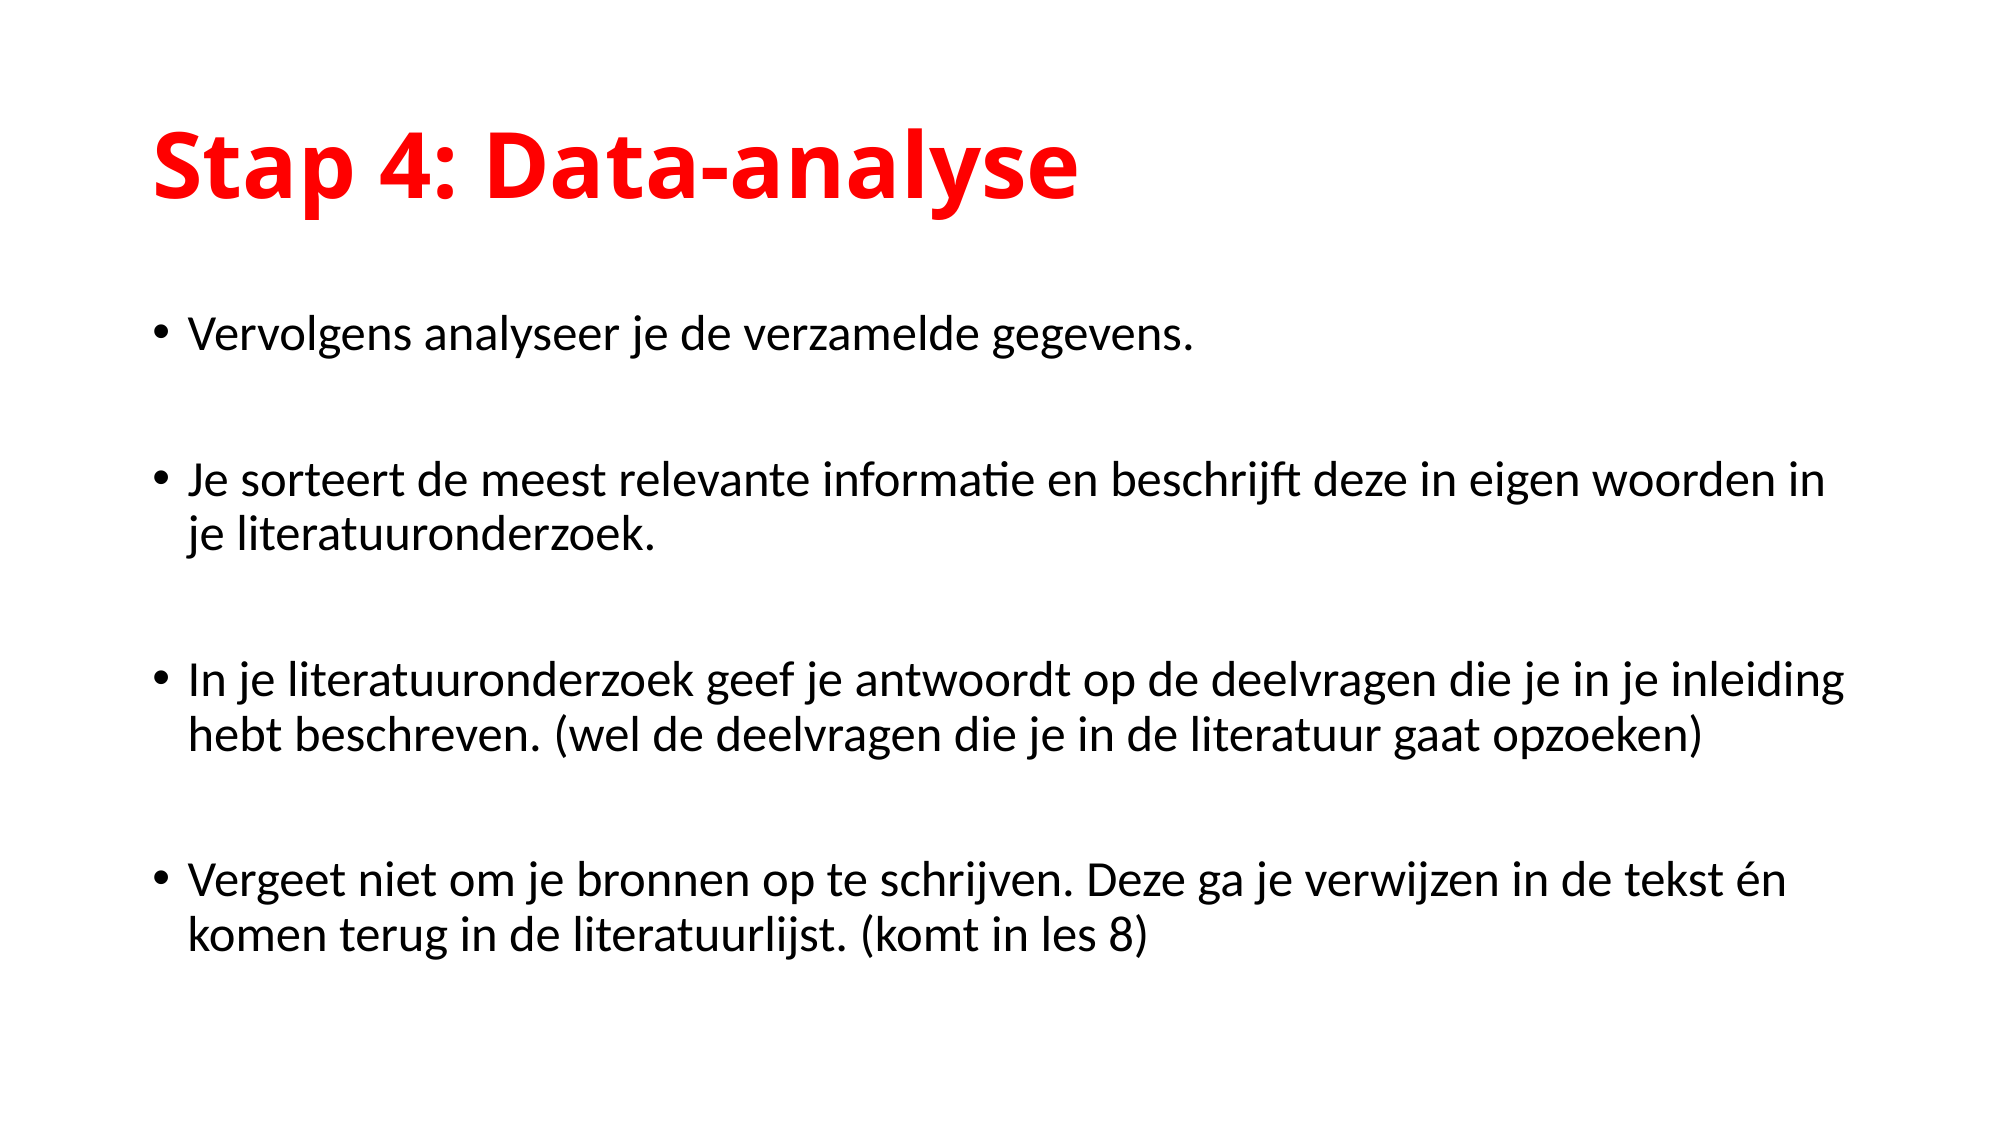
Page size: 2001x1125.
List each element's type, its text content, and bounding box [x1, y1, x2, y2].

list Vervolgens analyseer je de verzamelde gegevens. Je sorteert de meest relevante informatie en beschrijft deze in eigen woorden in je literatuuronderzoek. In je literatuuronderzoek geef je antwoordt op de deelvragen die je in je inleiding hebt beschreven. (wel de deelvragen die je in de literatuur gaat opzoeken) Vergeet niet om je bronnen op te schrijven. Deze ga je verwijzen in de tekst én komen terug in de literatuurlijst. (komt in les 8) [137, 299, 1863, 1014]
title Stap 4: Data-analyse [137, 59, 1863, 278]
